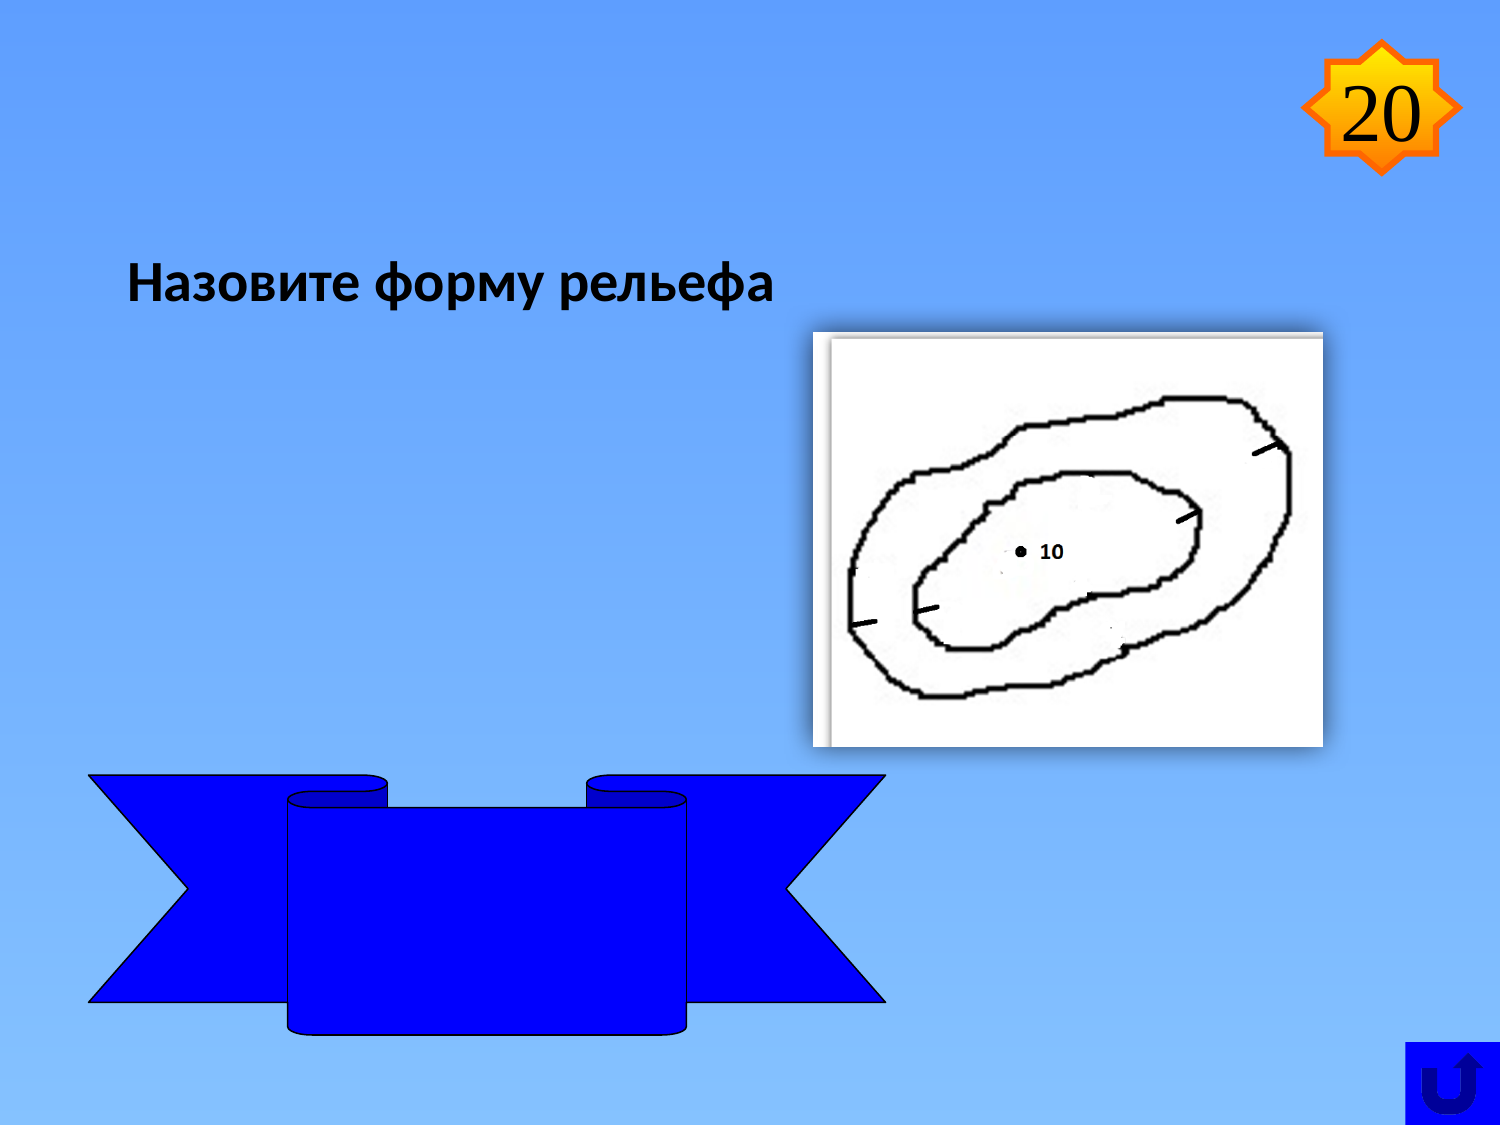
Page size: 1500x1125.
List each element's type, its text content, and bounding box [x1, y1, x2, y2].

list Назовите форму рельефа [112, 243, 1388, 1000]
text_box [1405, 1042, 1500, 1125]
picture [813, 332, 1323, 747]
text_box 20 [1305, 42, 1459, 173]
text_box [88, 775, 886, 1036]
